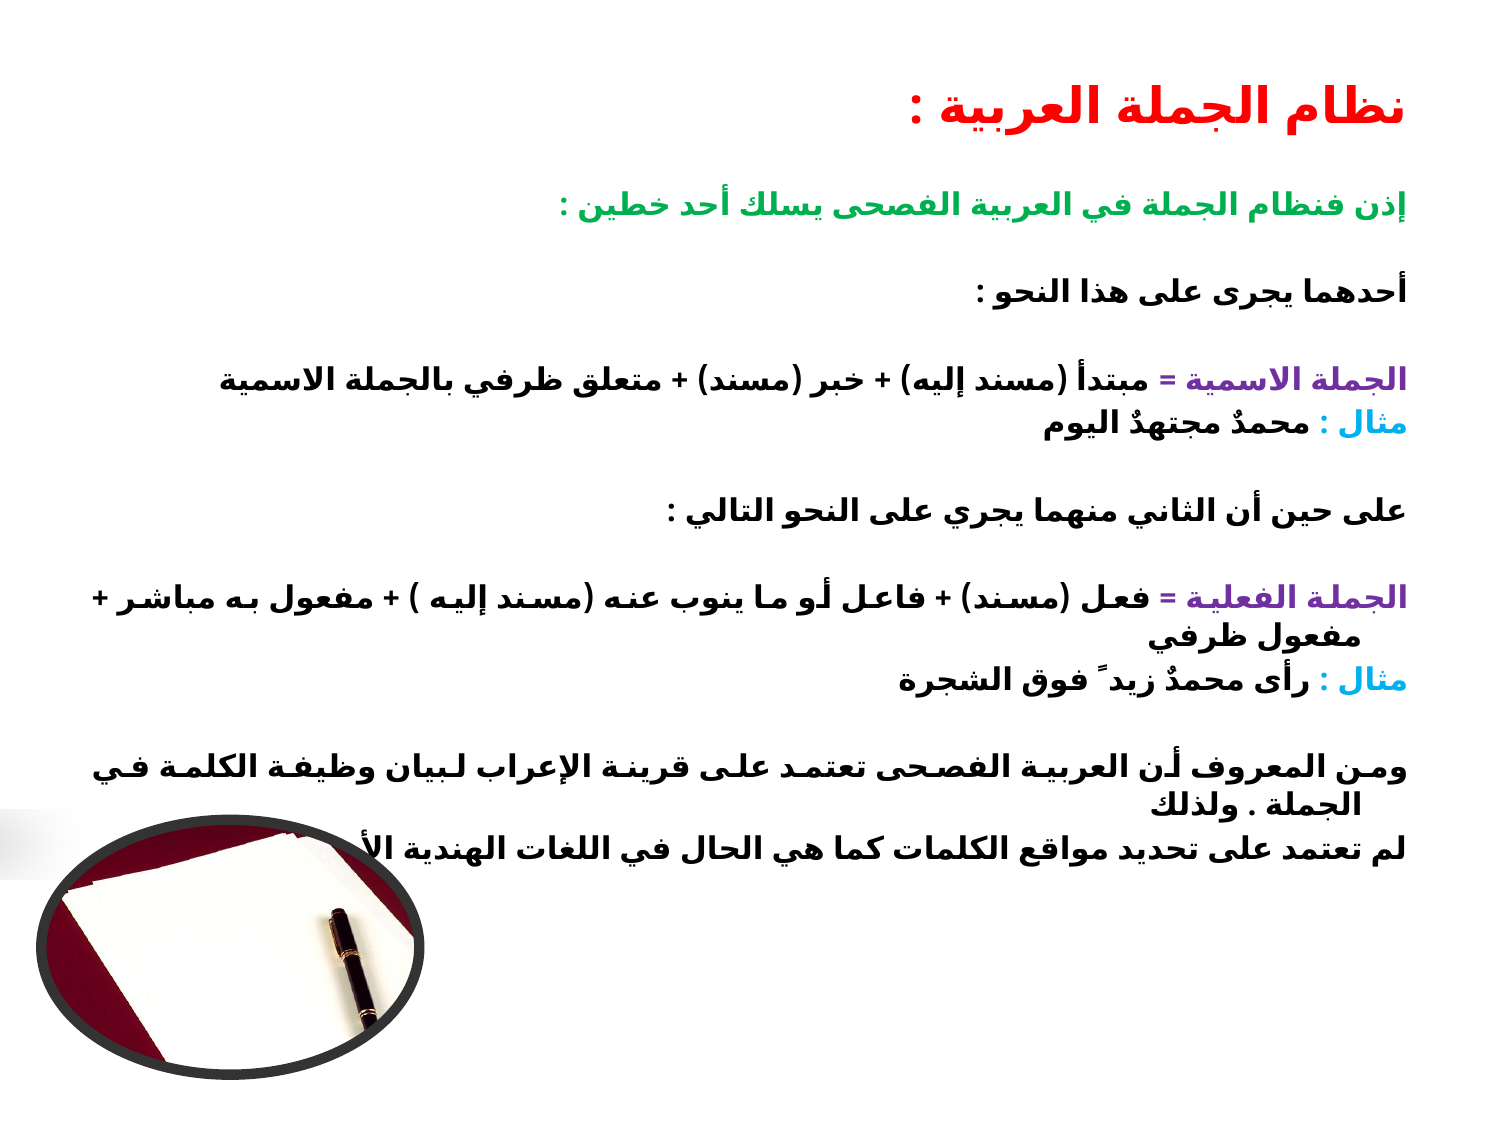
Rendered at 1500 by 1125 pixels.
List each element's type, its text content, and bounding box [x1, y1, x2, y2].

list نظام الجملة العربية : إذن فنظام الجملة في العربية الفصحى يسلك أحد خطين : أحدهما يجرى على هذا النحو : الجملة الاسمية = مبتدأ (مسند إليه) + خبر (مسند) + متعلق ظرفي بالجملة الاسمية مثال : محمدٌ مجتهدٌ اليوم على حين أن الثاني منهما يجري على النحو التالي : الجملة الفعلية = فعل (مسند) + فاعل أو ما ينوب عنه (مسند إليه ) + مفعول به مباشر + مفعول ظرفي مثال : رأى محمدٌ زيد ً فوق الشجرة ومن المعروف أن العربية الفصحى تعتمد على قرينة الإعراب لبيان وظيفة الكلمة في الجملة . ولذلك لم تعتمد على تحديد مواقع الكلمات كما هي الحال في اللغات الهندية الأروبية . [76, 66, 1424, 882]
picture [41, 819, 420, 1075]
